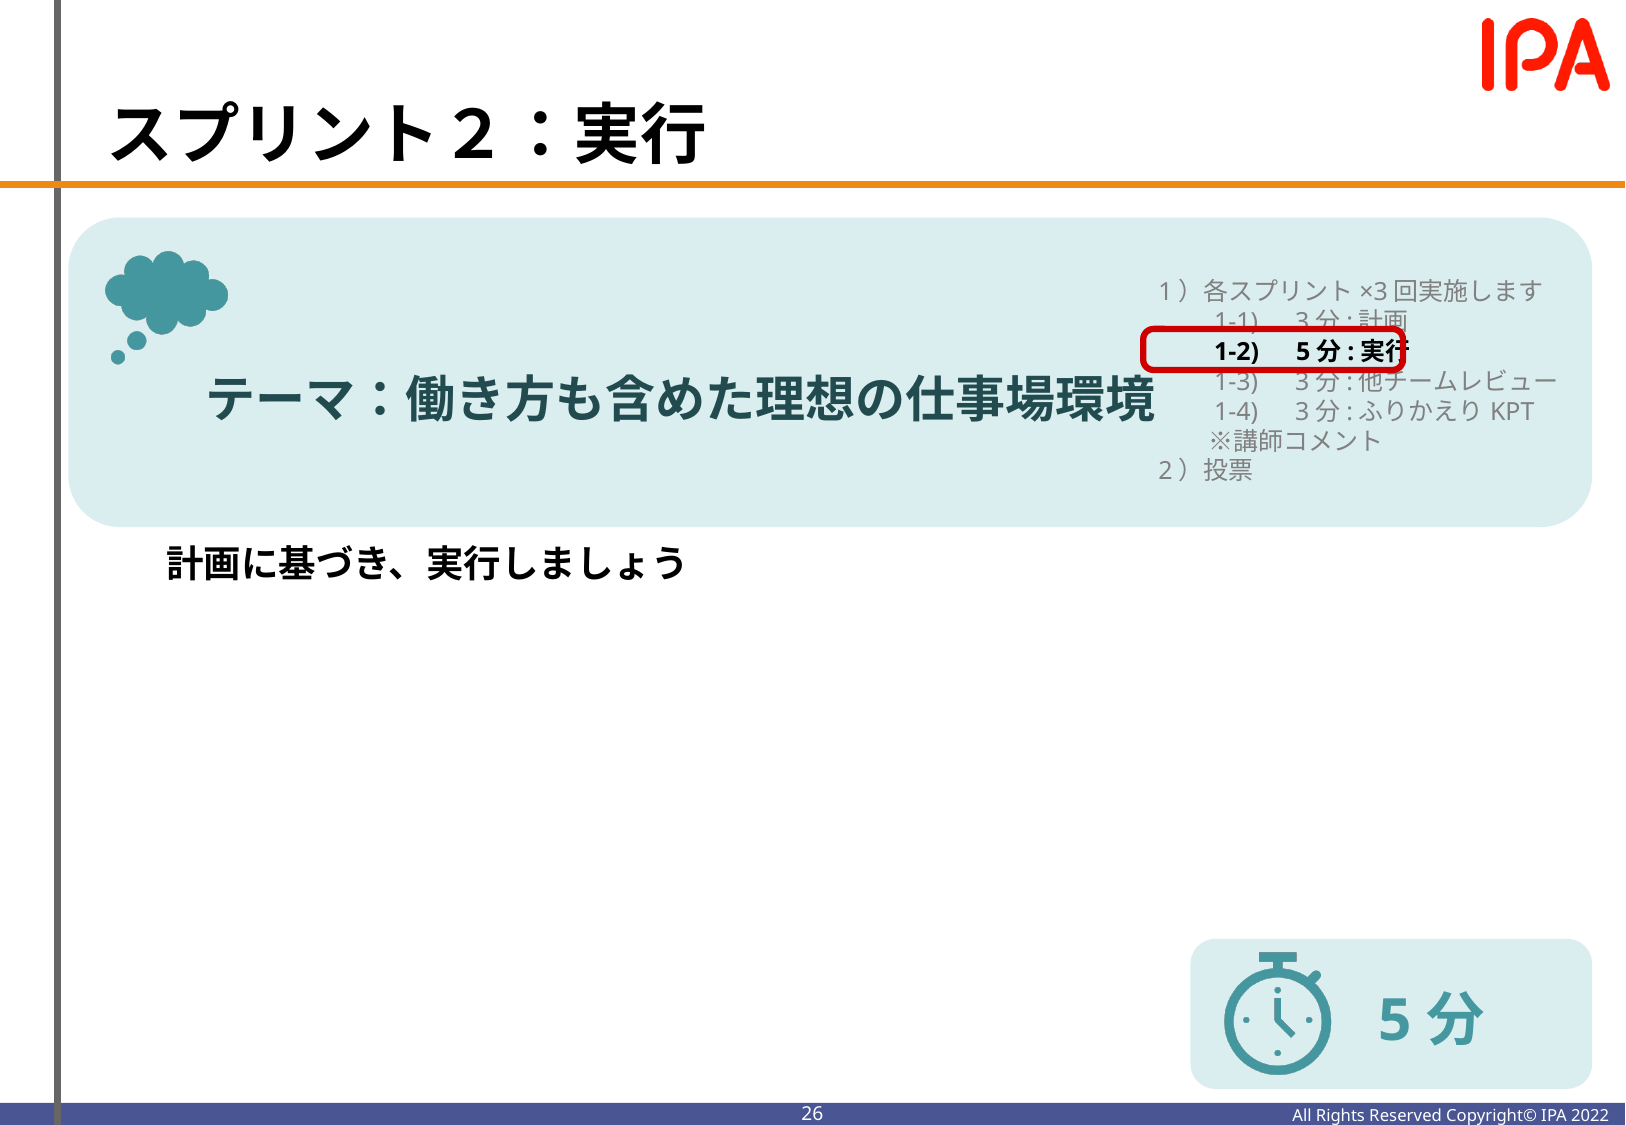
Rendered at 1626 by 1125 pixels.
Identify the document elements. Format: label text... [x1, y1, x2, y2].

text_box [1353, 938, 1593, 1089]
text_box [1190, 948, 1196, 1080]
text_box スプリント２：実行 [91, 84, 529, 167]
text_box 25 [756, 1094, 869, 1125]
picture [1201, 938, 1353, 1090]
text_box All Rights Reserved Copyright© IPA 2022 [1225, 1097, 1625, 1125]
text_box 1）各スプリント×3回実施します 1-1) 3分:計画 1-2) 5分:実行 1-3) 3分:他チームレビュー 1-4) 3分:ふりかえりKPT ※講師コメント 2）投票 [1143, 237, 1593, 510]
picture [91, 231, 243, 383]
text_box 5分 [1364, 974, 1514, 1097]
picture [1482, 18, 1610, 91]
text_box 計画に基づき、実行しましょう [150, 532, 1175, 1096]
text_box [68, 217, 1581, 528]
text_box [1143, 328, 1404, 370]
text_box テーマ：働き方も含めた理想の仕事場環境 [190, 359, 341, 510]
